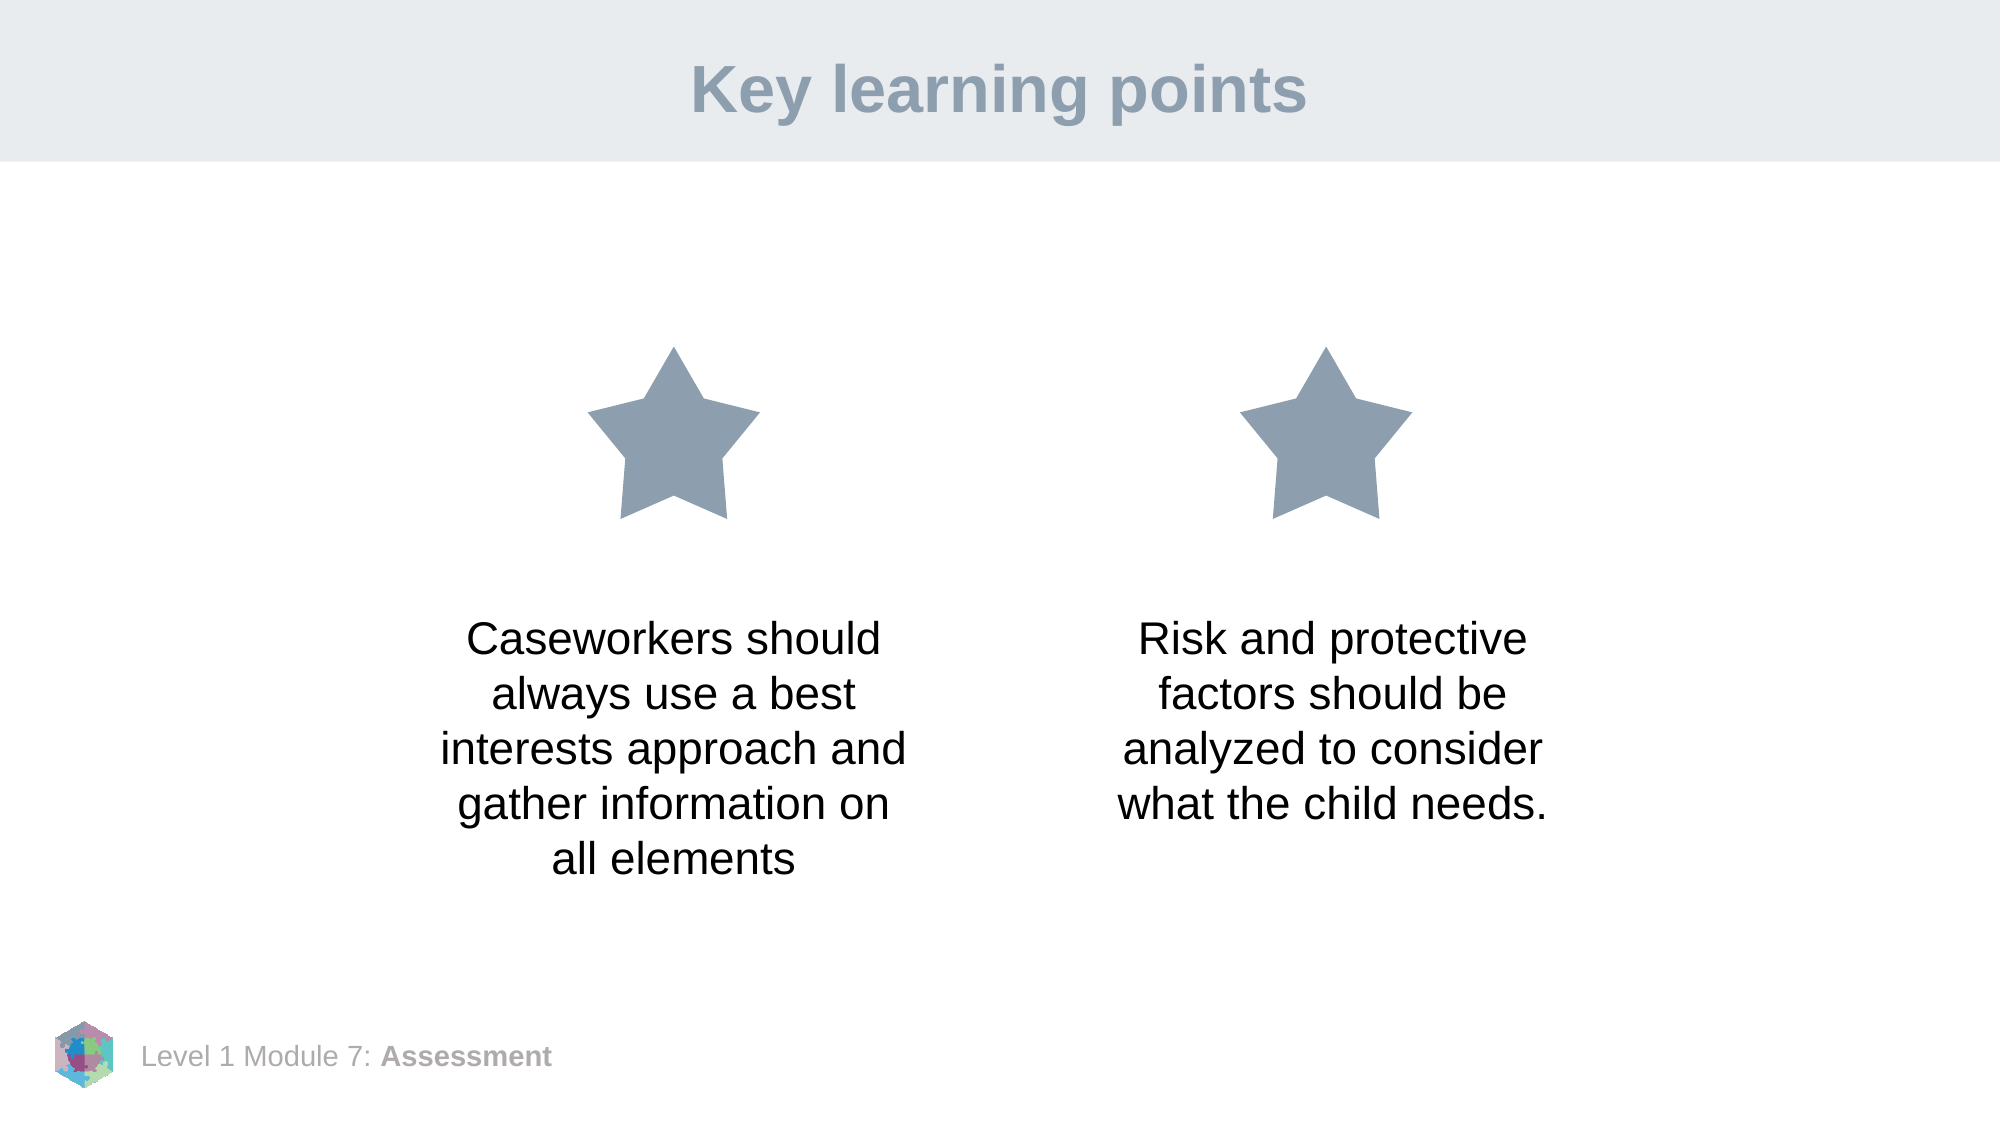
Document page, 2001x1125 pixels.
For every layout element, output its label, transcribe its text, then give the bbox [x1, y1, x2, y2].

title Key learning points [137, 19, 1863, 163]
text_box Risk and protective factors should be analyzed to consider what the child needs. [1089, 601, 1577, 837]
picture [55, 1021, 113, 1088]
text_box [1238, 344, 1415, 521]
text_box [585, 344, 762, 521]
text_box Caseworkers should always use a best interests approach and gather information on all elements [417, 601, 931, 892]
